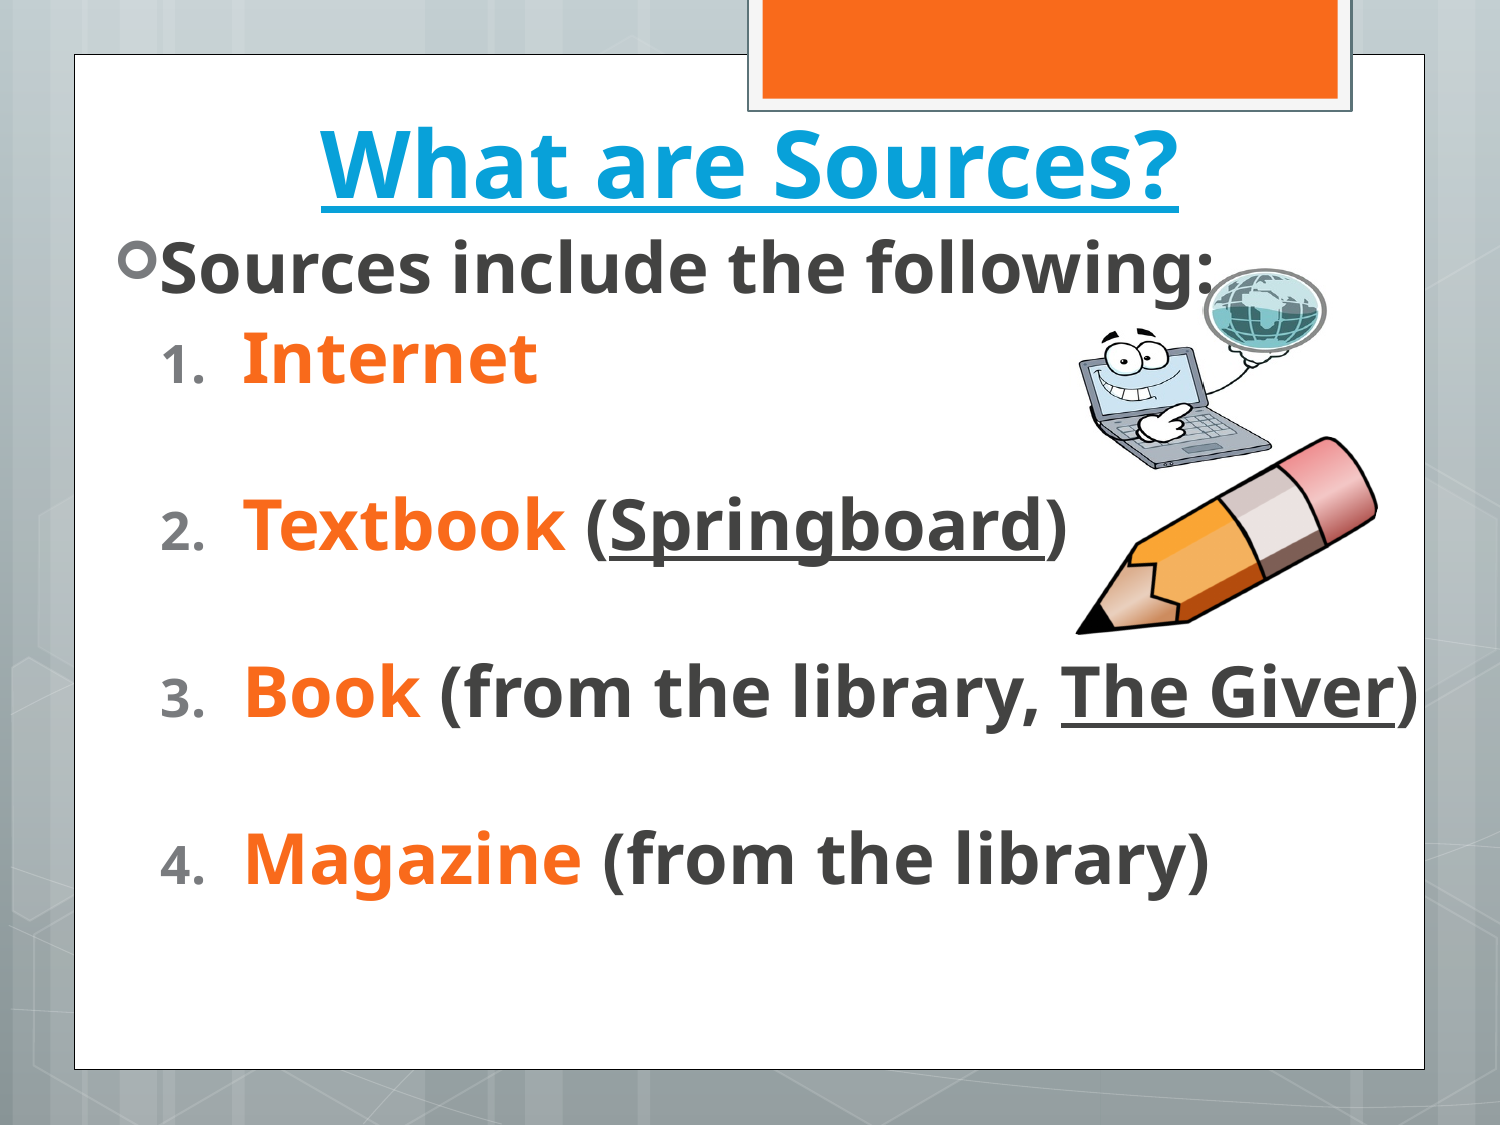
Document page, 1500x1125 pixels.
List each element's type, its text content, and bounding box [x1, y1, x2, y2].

list Sources include the following: Internet Textbook (Springboard) Book (from the library, The Giver) Magazine (from the library) [87, 224, 1438, 988]
title What are Sources? [75, 37, 1425, 225]
picture [1068, 262, 1391, 698]
